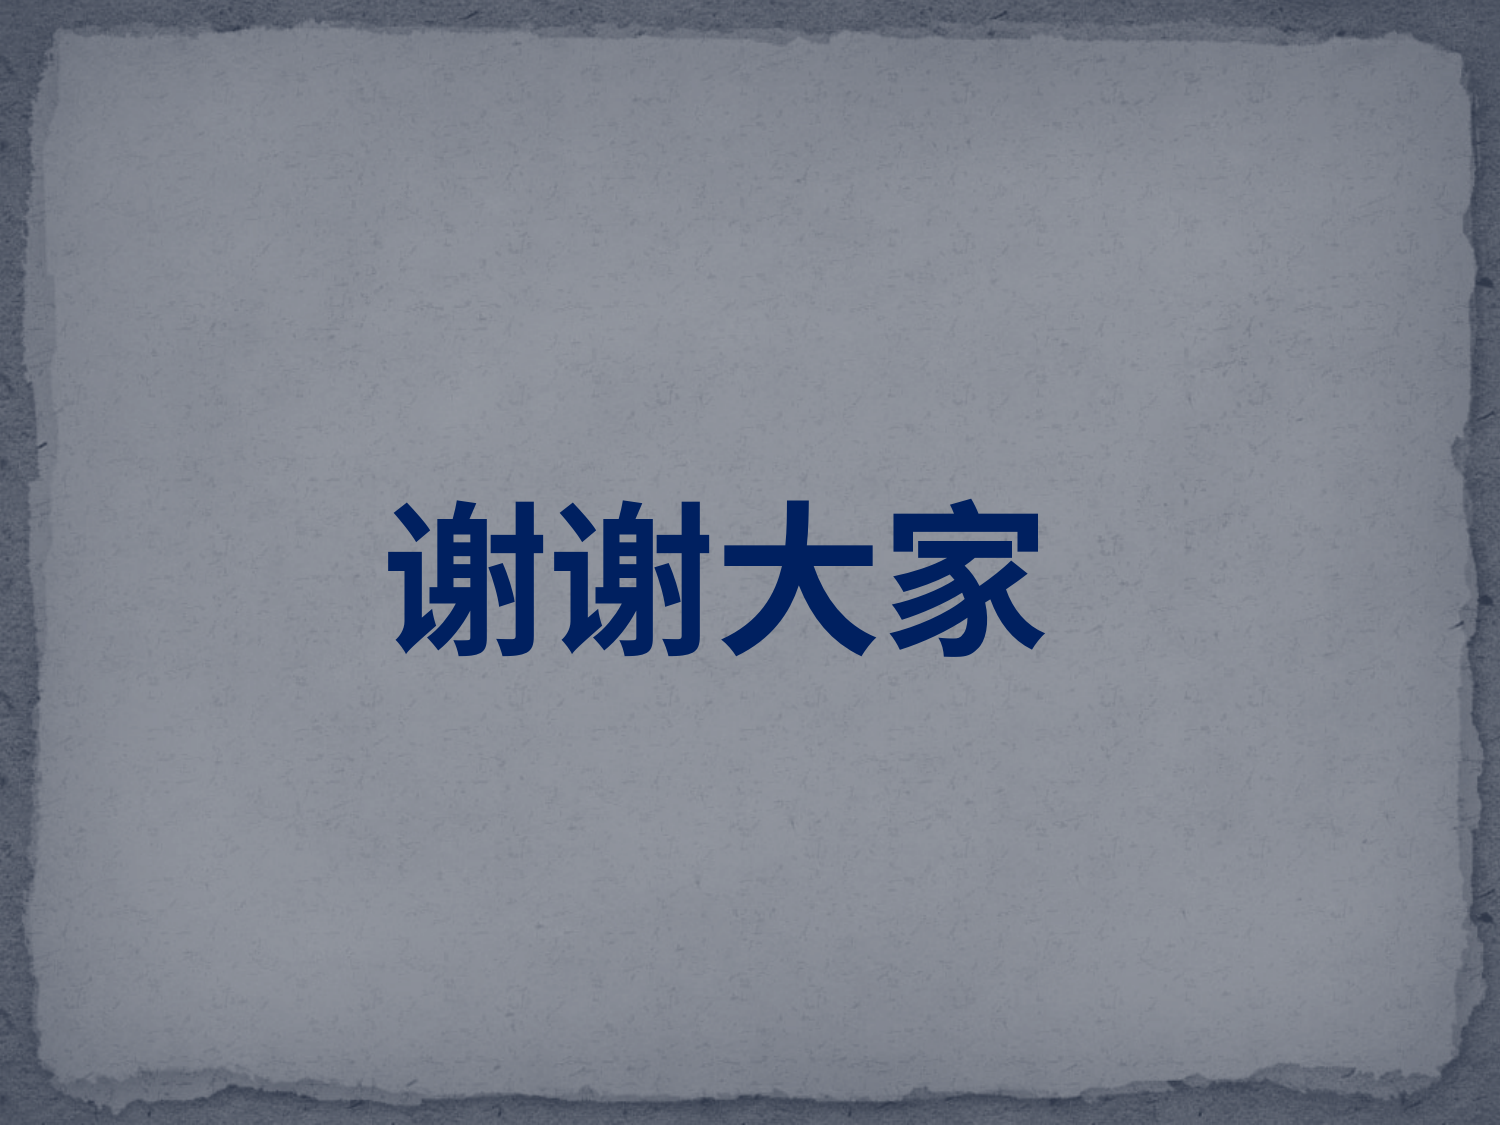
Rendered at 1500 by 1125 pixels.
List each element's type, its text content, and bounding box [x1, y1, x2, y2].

text_box 谢谢大家 [366, 468, 1065, 684]
